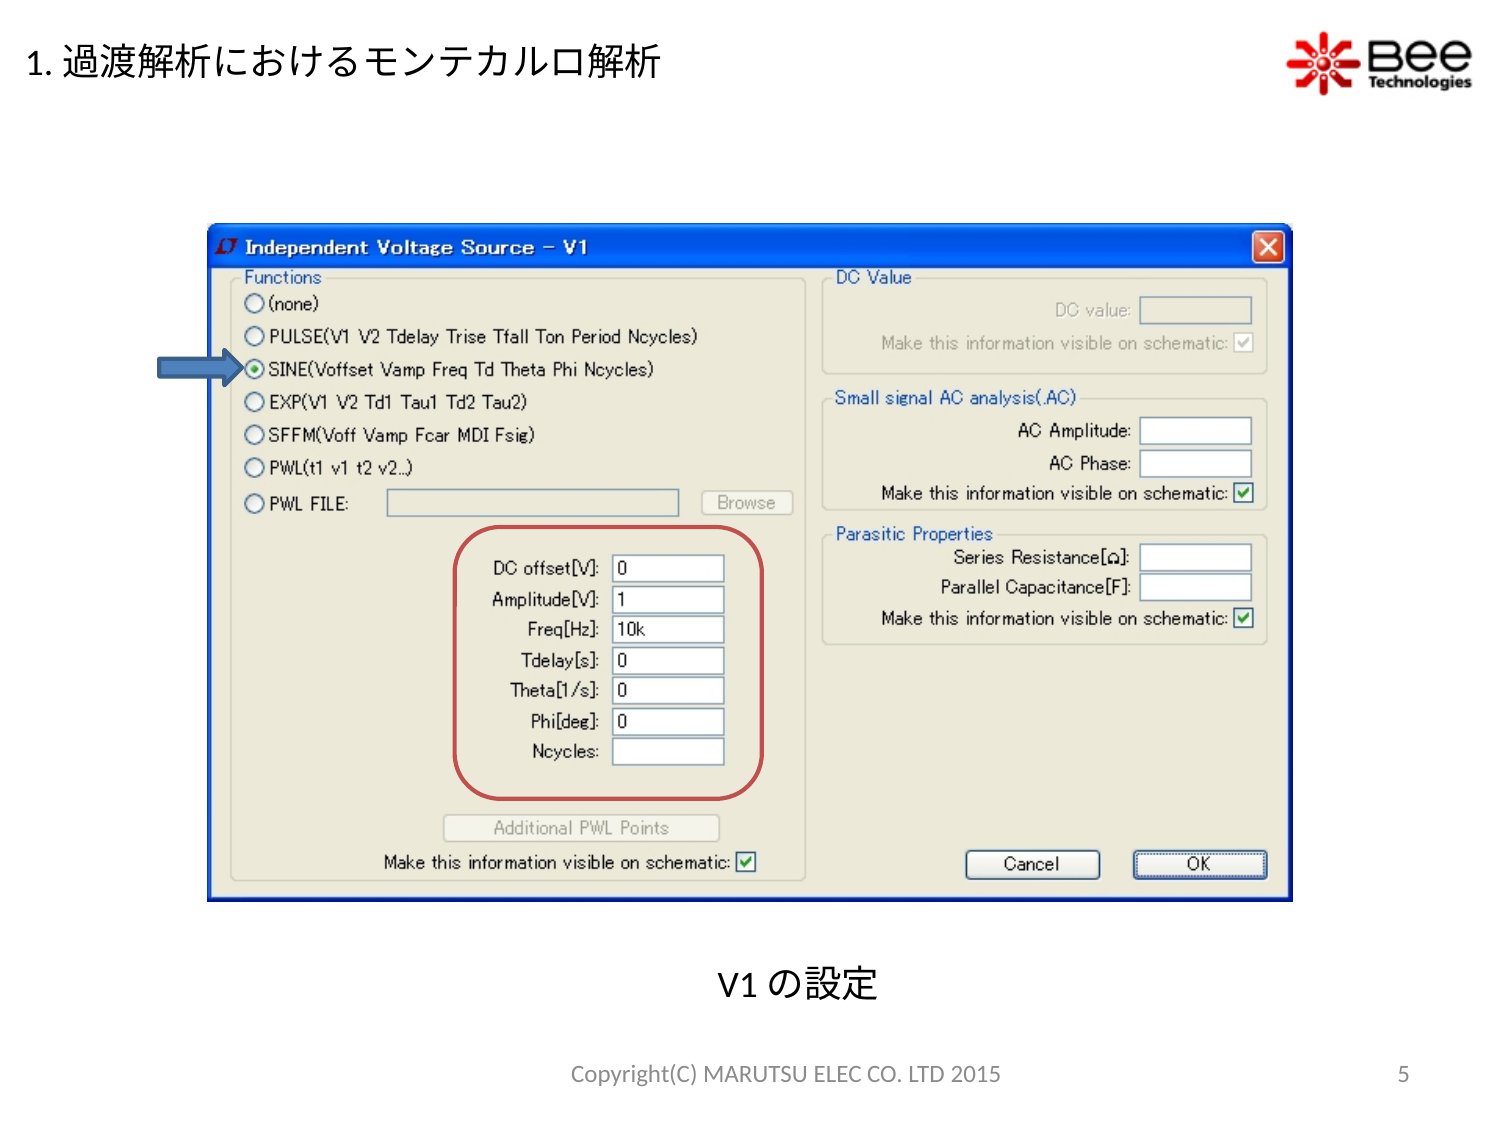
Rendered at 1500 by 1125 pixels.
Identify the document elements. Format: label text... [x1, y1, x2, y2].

picture [207, 223, 1293, 902]
text_box 1.過渡解析におけるモンテカルロ解析 [9, 30, 677, 91]
footer Copyright(C) MARUTSU ELEC CO. LTD 2015 [363, 1042, 1211, 1103]
slide_number 5 [1211, 1042, 1425, 1103]
picture [1280, 23, 1477, 105]
text_box V1の設定 [702, 952, 916, 1012]
text_box [157, 356, 202, 379]
